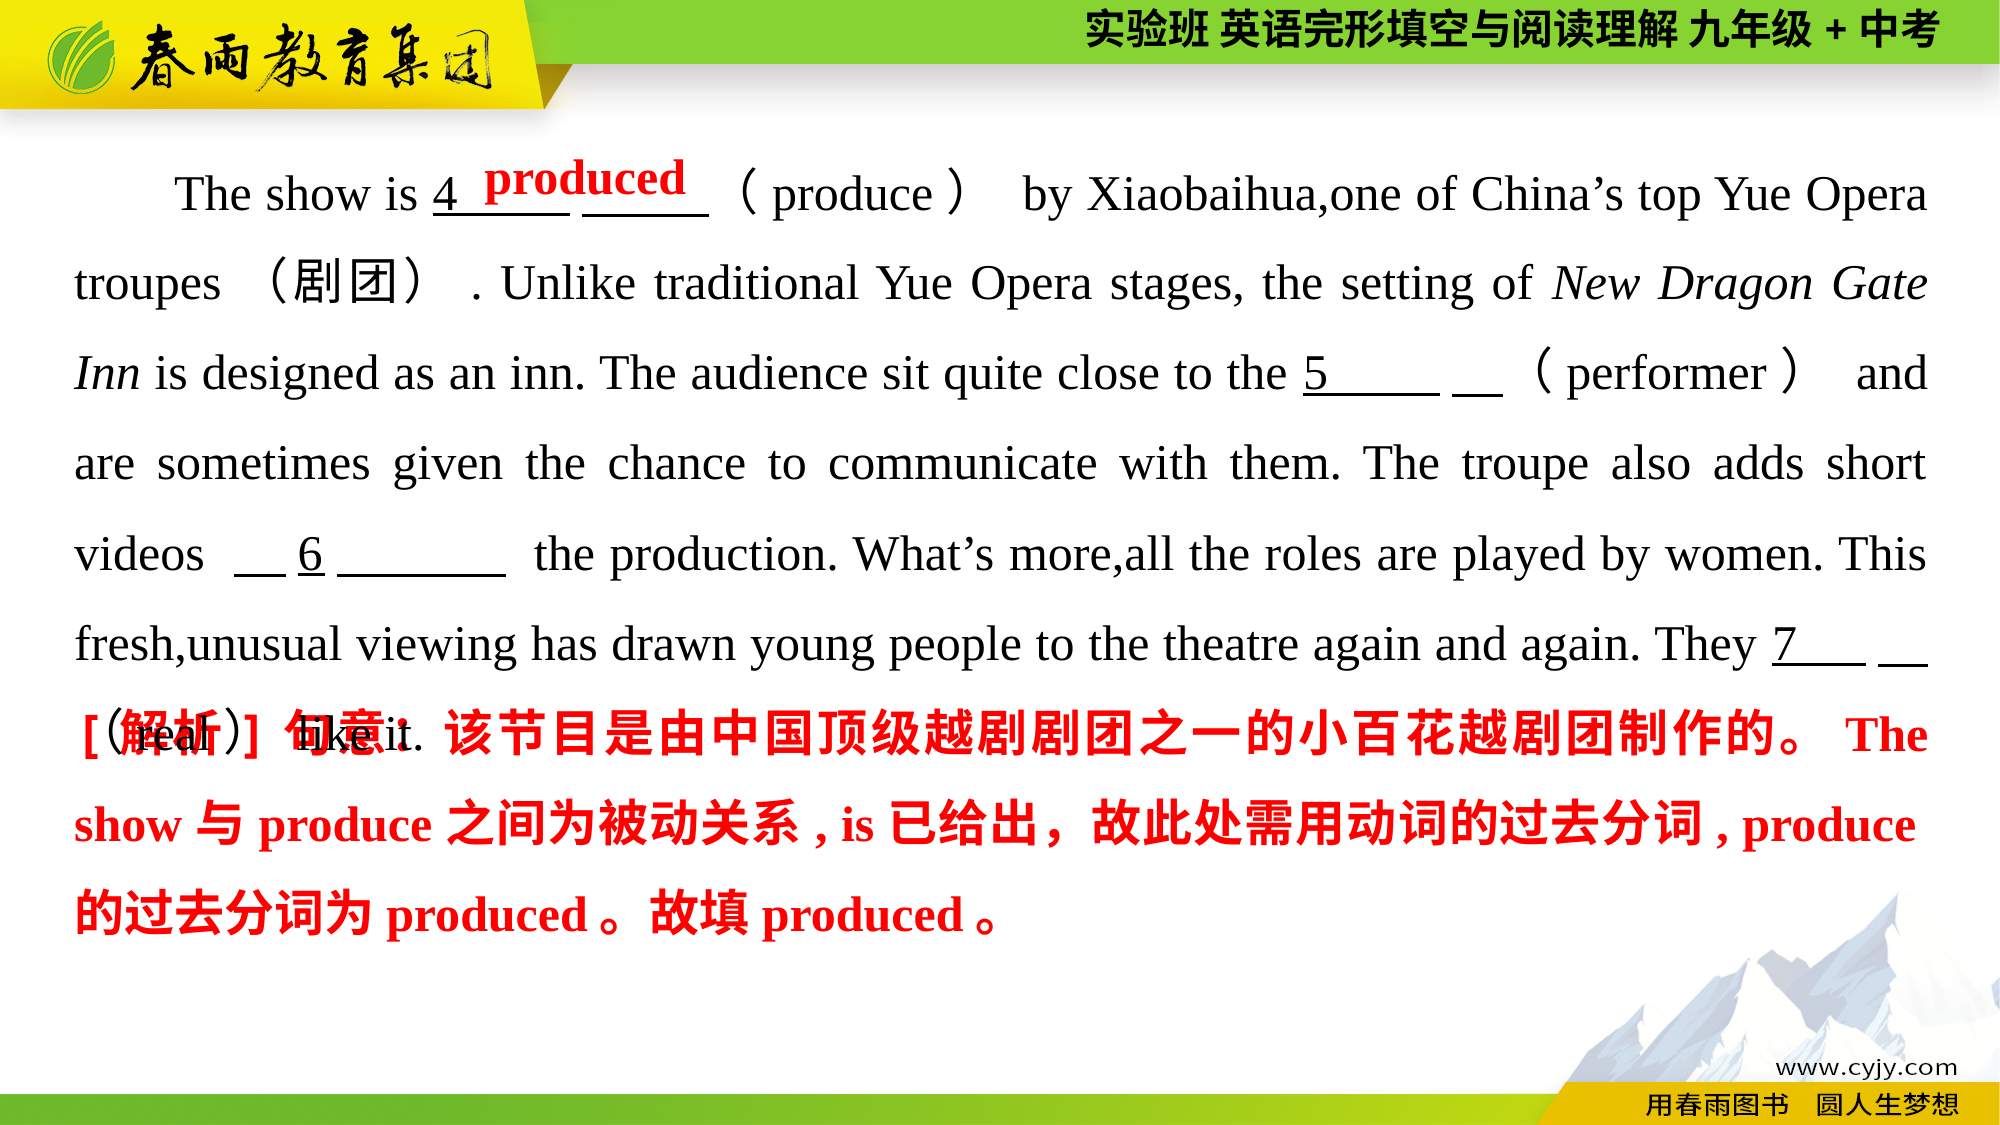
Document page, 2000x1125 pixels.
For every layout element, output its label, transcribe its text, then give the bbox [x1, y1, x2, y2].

picture [0, 0, 2000, 1125]
text_box [解析]句意：该节目是由中国顶级越剧剧团之一的小百花越剧团制作的。The show与produce之间为被动关系, is已给出，故此处需用动词的过去分词, produce的过去分词为produced。故填produced。 [59, 683, 1944, 950]
text_box produced [469, 137, 701, 212]
list The show is 4 （produce） by Xiaobaihua,one of China’s top Yue Opera troupes（剧团）. Unlike traditional Yue Opera stages, the setting of New Dragon Gate Inn is designed as an inn. The audience sit quite close to the 5 （performer） and are sometimes given the chance to communicate with them. The troupe also adds short videos 6 the production. What’s more,all the roles are played by women. This fresh,unusual viewing has drawn young people to the theatre again and again. They 7 （real） like it. [59, 122, 1944, 683]
